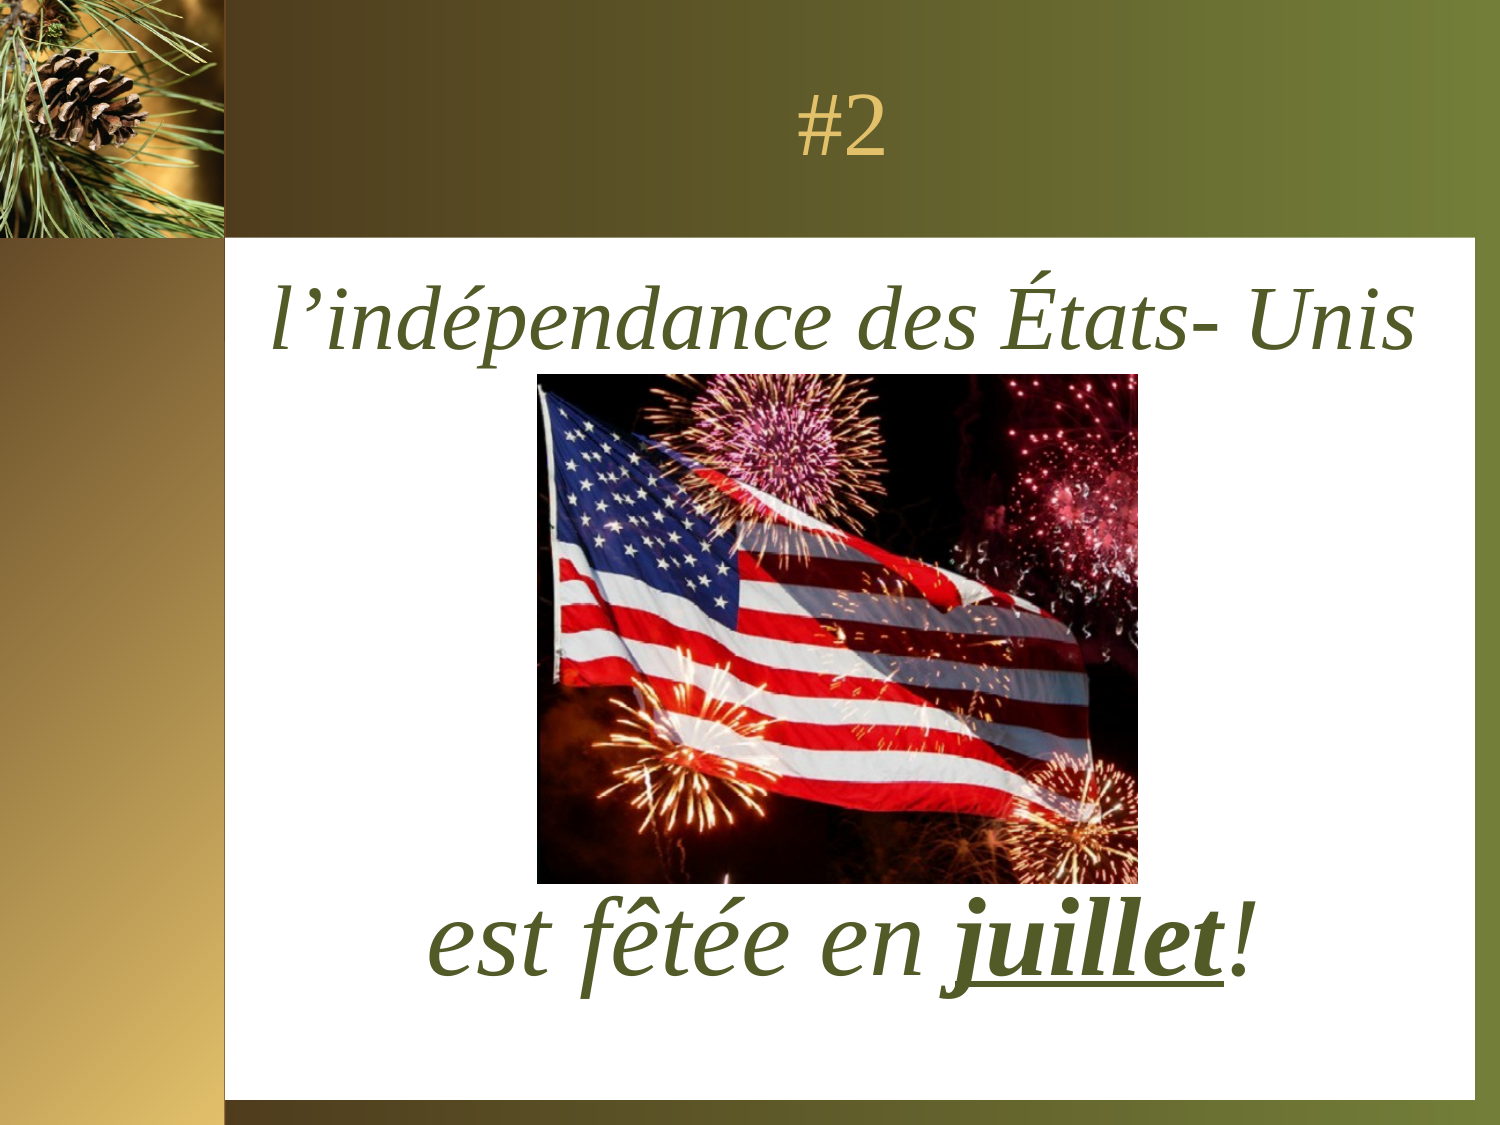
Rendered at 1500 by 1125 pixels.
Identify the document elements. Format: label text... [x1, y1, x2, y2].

picture [0, 0, 224, 238]
title #2 [249, 24, 1438, 213]
list l’indépendance des États- Unis est fêtée en juillet! [249, 249, 1438, 1088]
picture [537, 374, 1138, 884]
